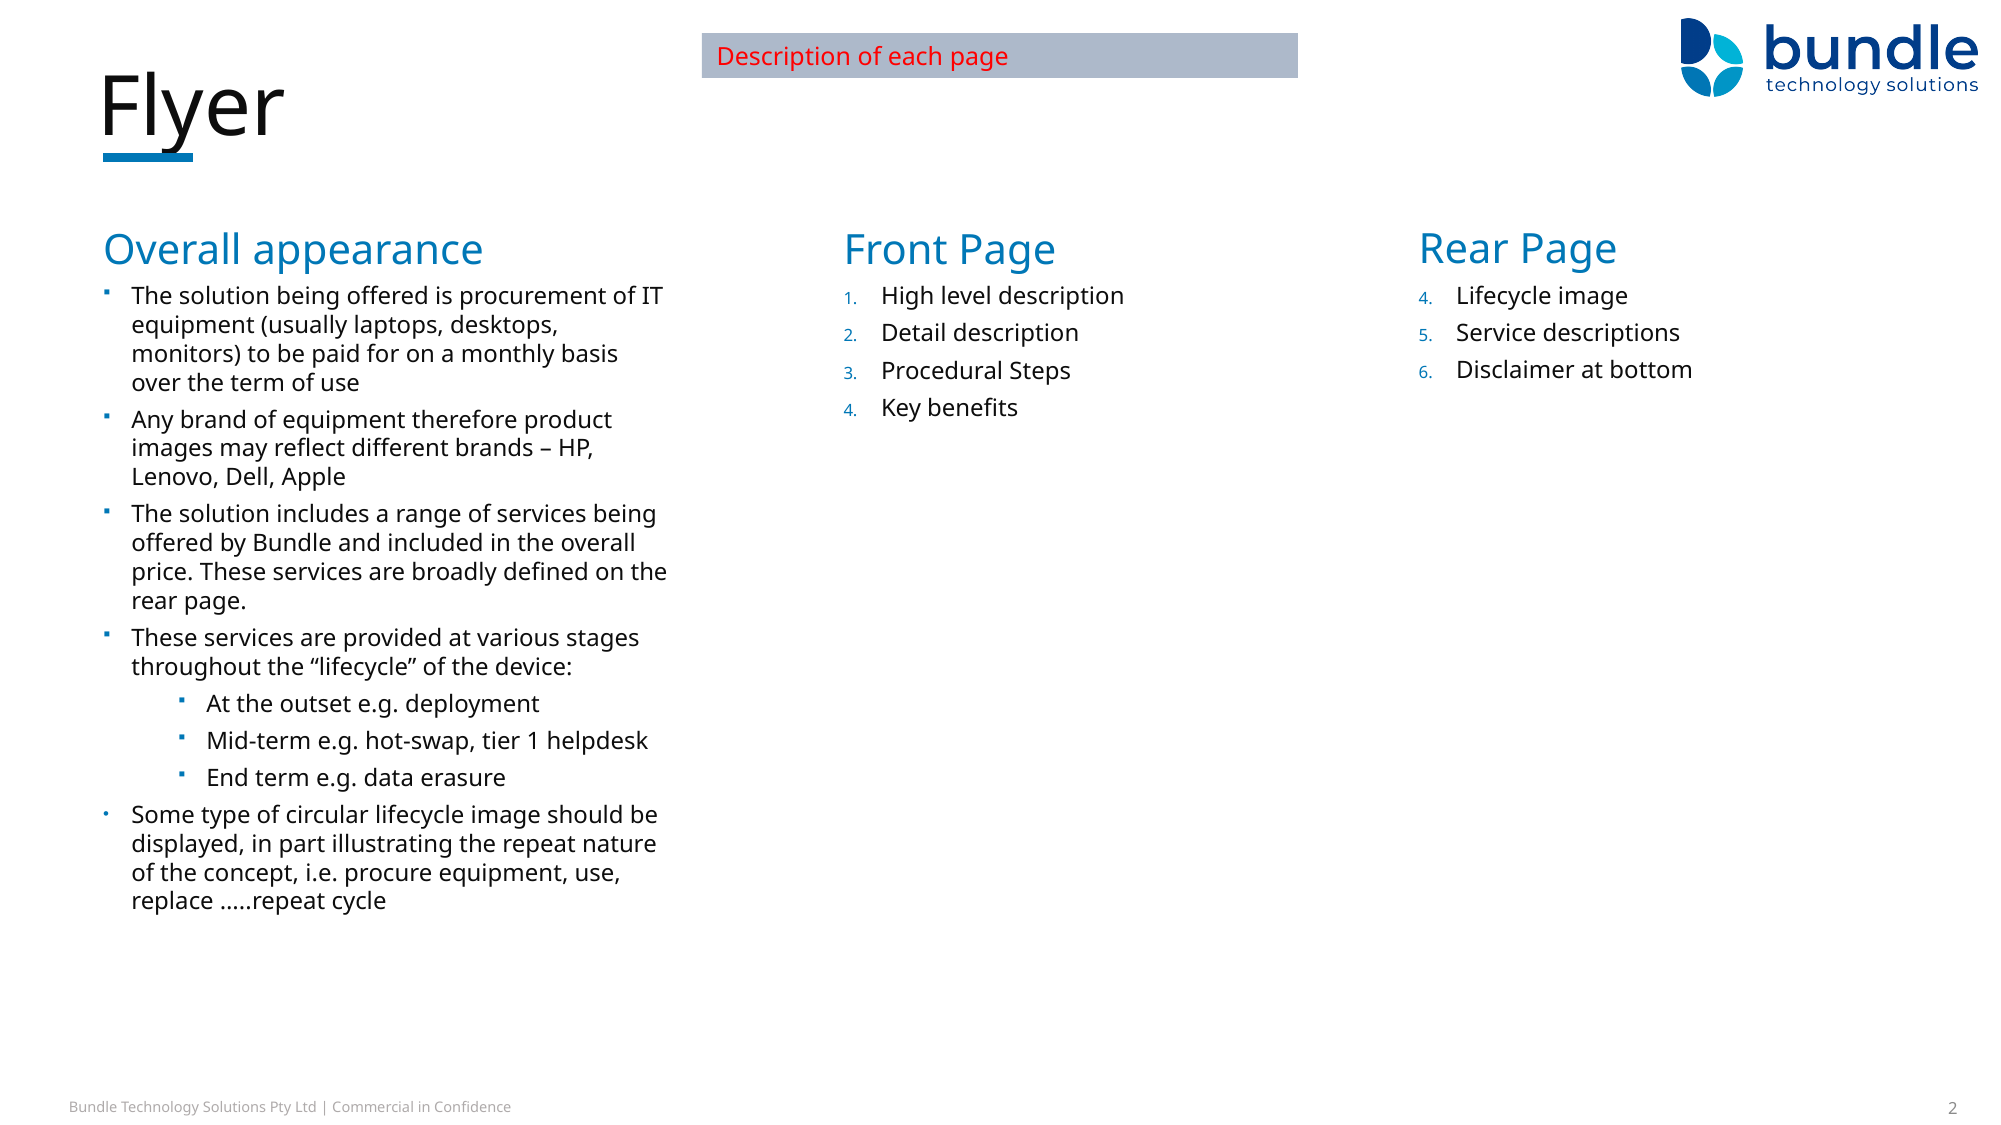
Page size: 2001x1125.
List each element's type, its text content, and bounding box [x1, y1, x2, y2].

text_box Rear Page Lifecycle image Service descriptions Disclaimer at bottom [1403, 214, 1951, 392]
text_box Description of each page [701, 33, 1298, 78]
picture [1681, 18, 1978, 97]
text_box [103, 153, 193, 162]
text_box Front Page High level description Detail description Procedural Steps Key benefits [828, 215, 1426, 429]
text_box Flyer [82, 44, 1065, 160]
slide_number 2 [1522, 1093, 1973, 1125]
text_box Overall appearance The solution being offered is procurement of IT equipment (usually laptops, desktops, monitors) to be paid for on a monthly basis over the term of use Any brand of equipment therefore product images may reflect different brands – HP, Lenovo, Dell, Apple The solution includes a range of services being offered by Bundle and included in the overall price. These services are broadly defined on the rear page. These services are provided at various stages throughout the “lifecycle” of the device: At the outset e.g. deployment Mid-term e.g. hot-swap, tier 1 helpdesk End term e.g. data erasure Some type of circular lifecycle image should be displayed, in part illustrating the repeat nature of the concept, i.e. procure equipment, use, replace …..repeat cycle [88, 215, 685, 923]
